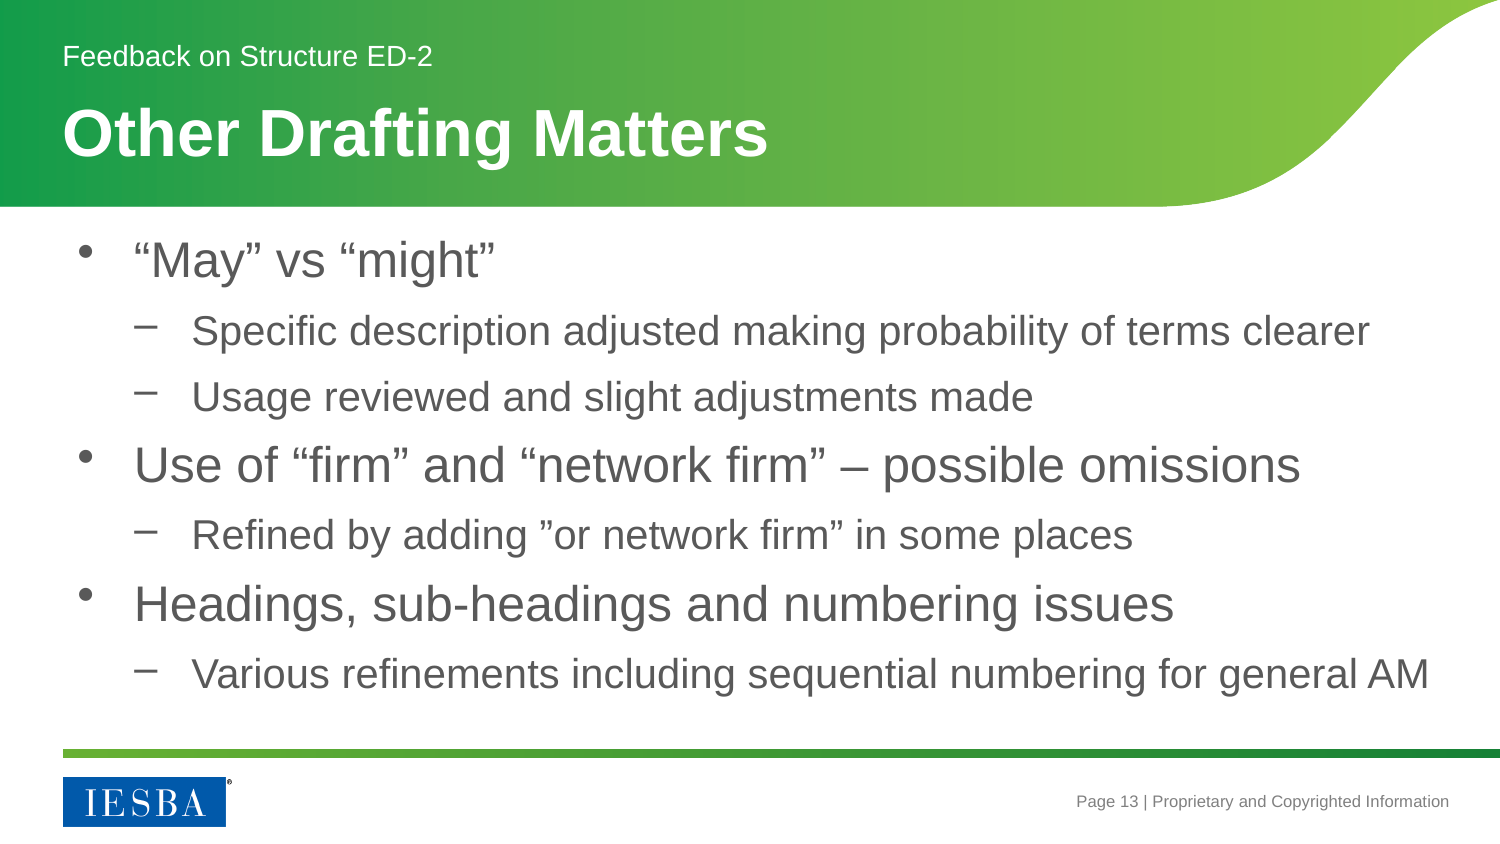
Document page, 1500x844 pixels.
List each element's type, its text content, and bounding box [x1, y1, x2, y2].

subtitle Feedback on Structure ED-2 [62, 37, 1005, 75]
picture [63, 777, 232, 827]
list “May” vs “might” Specific description adjusted making probability of terms clearer Usage reviewed and slight adjustments made Use of “firm” and “network firm” – possible omissions Refined by adding ”or network firm” in some places Headings, sub-headings and numbering issues Various refinements including sequential numbering for general AM [62, 219, 1450, 770]
picture [0, 0, 1500, 207]
title Other Drafting Matters [62, 75, 1350, 185]
